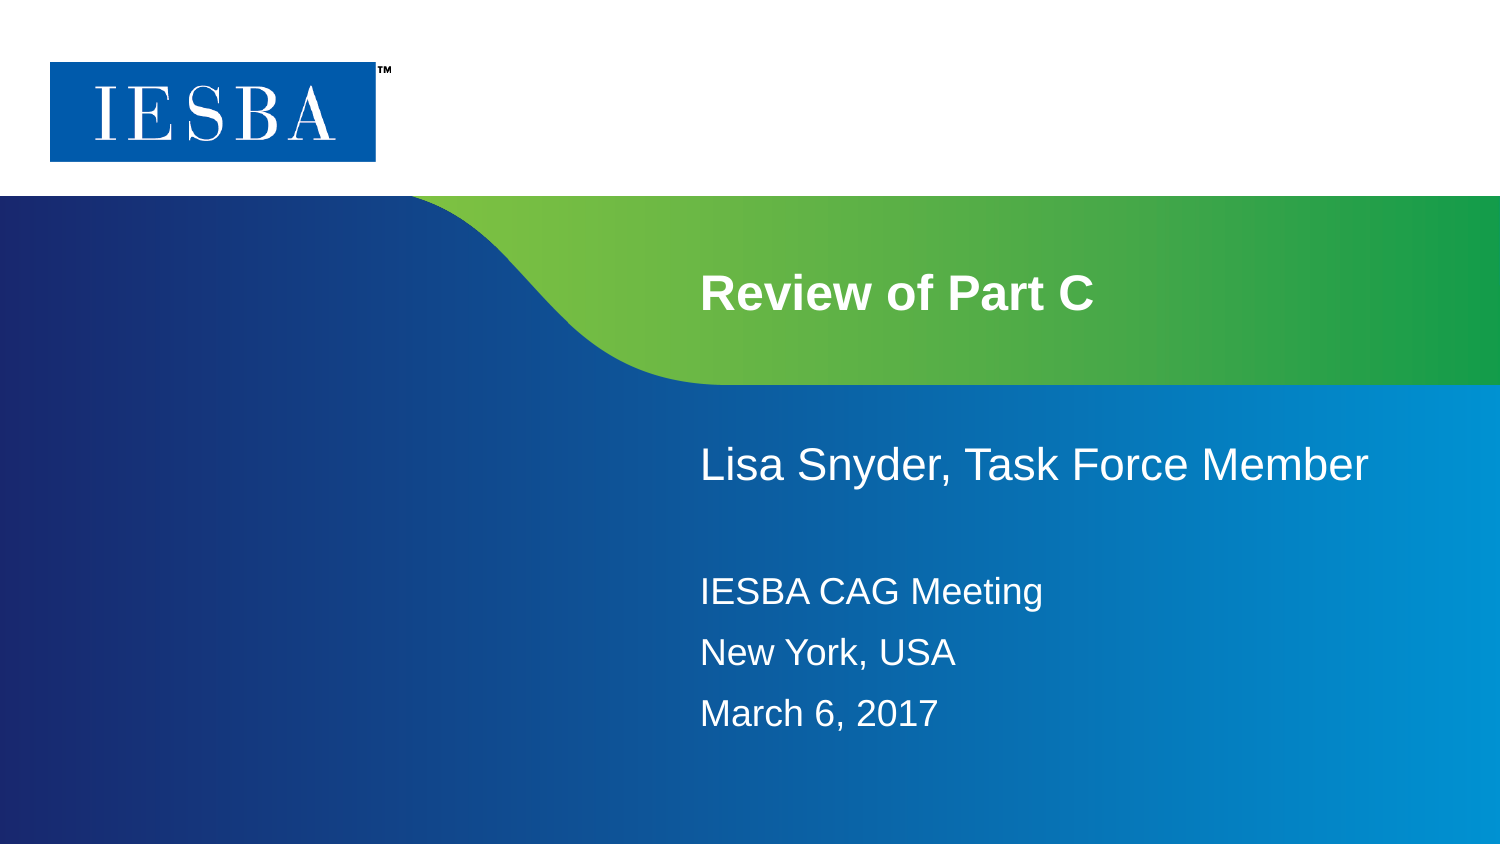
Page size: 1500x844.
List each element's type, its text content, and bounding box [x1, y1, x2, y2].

subtitle Lisa Snyder, Task Force Member IESBA CAG Meeting New York, USA March 6, 2017 [699, 434, 1488, 785]
picture [412, 196, 1500, 385]
picture [50, 62, 391, 162]
title Review of Part C [699, 229, 1463, 352]
